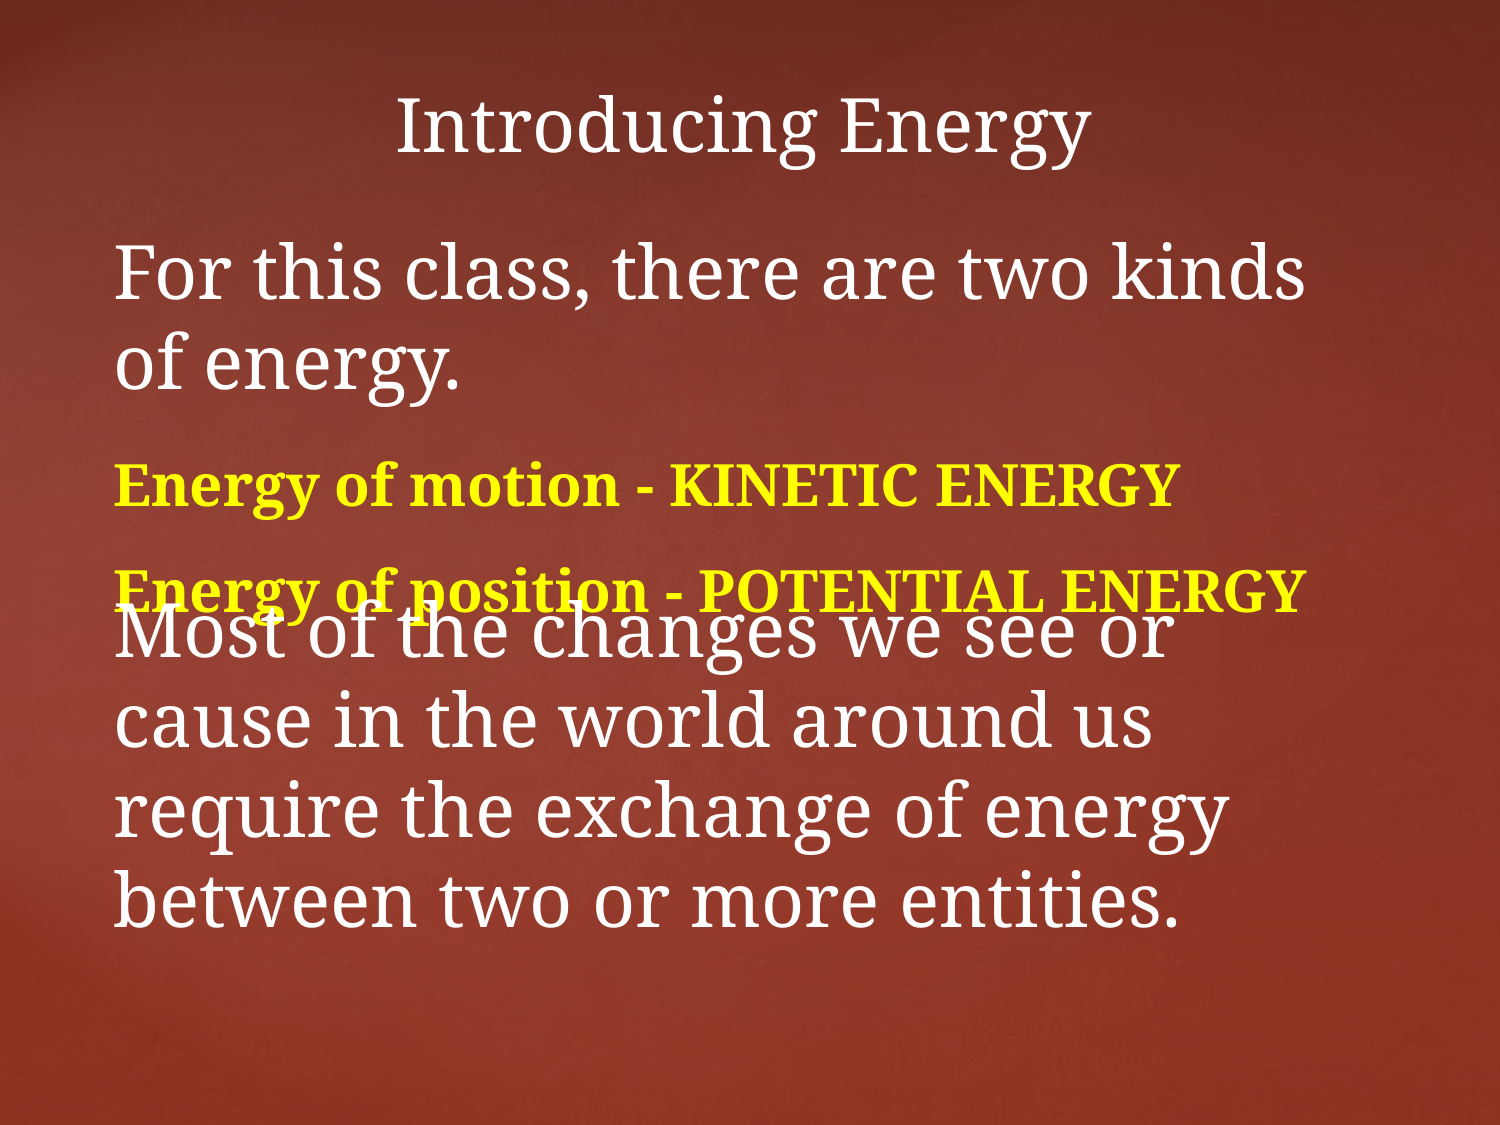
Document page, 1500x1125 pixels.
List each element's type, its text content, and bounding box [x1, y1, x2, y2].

text_box For this class, there are two kinds of energy. [98, 237, 1336, 413]
text_box Energy of position - POTENTIAL ENERGY [98, 569, 1381, 632]
title Introducing Energy [125, 75, 1363, 175]
text_box Most of the changes we see or cause in the world around us require the exchange of energy between two or more entities. [98, 675, 1381, 950]
text_box Energy of motion - KINETIC ENERGY [98, 455, 1381, 526]
